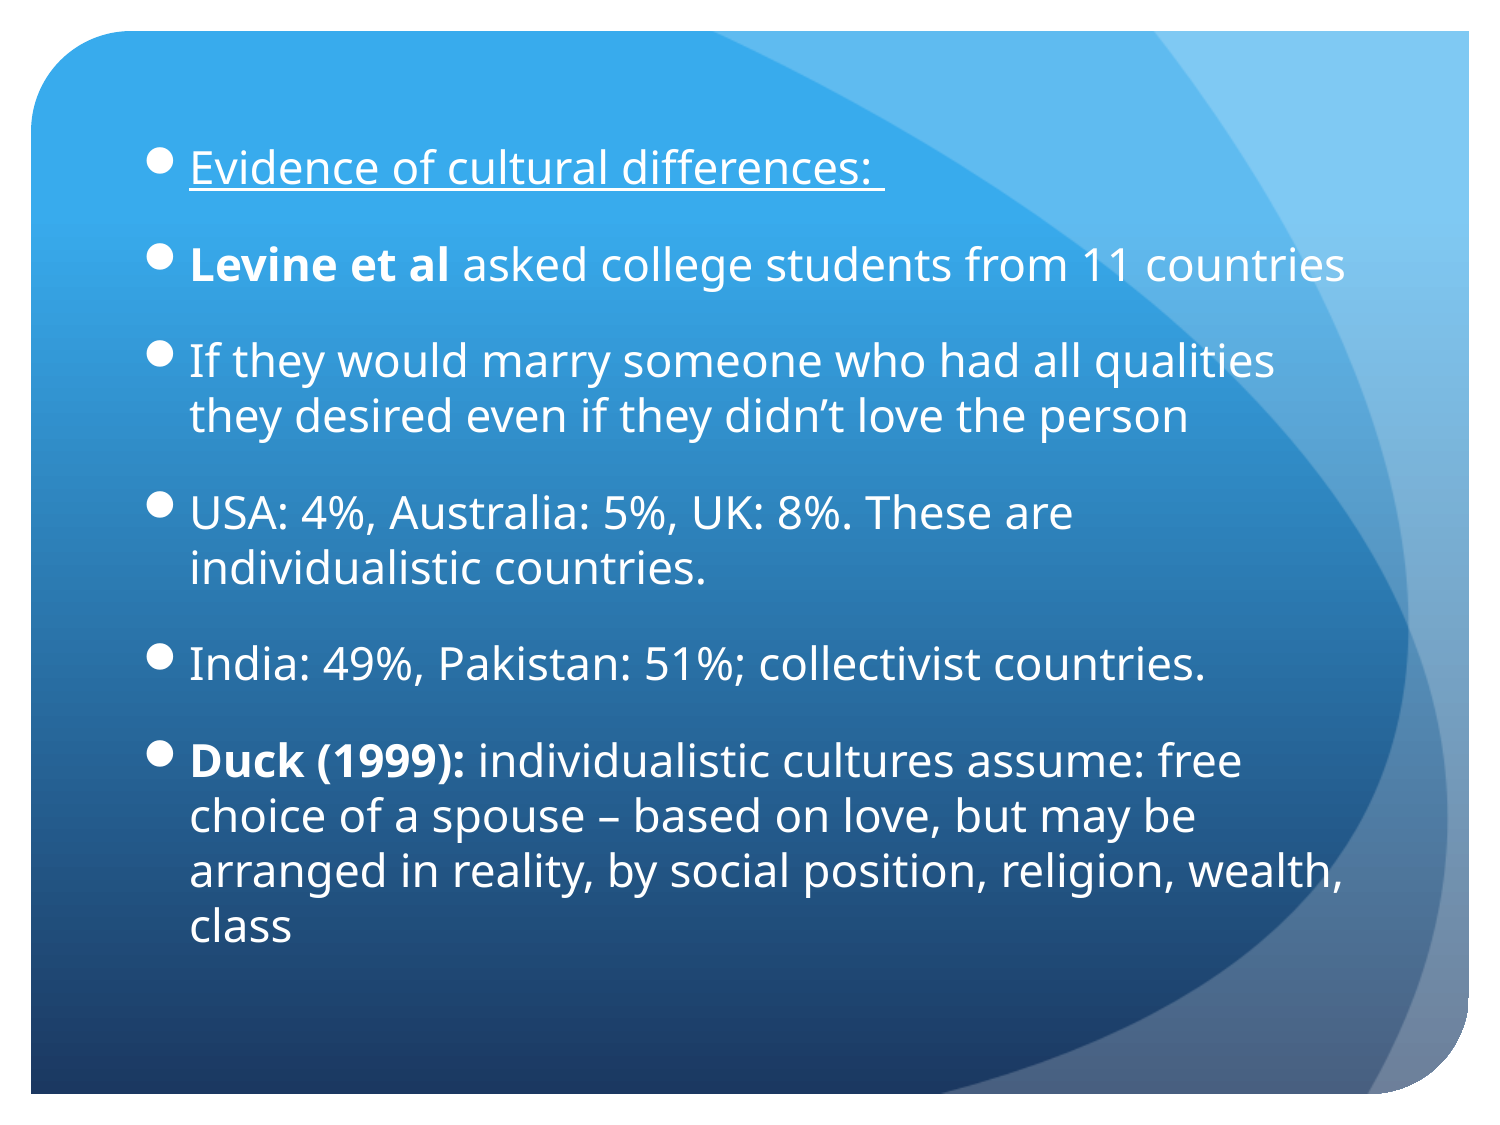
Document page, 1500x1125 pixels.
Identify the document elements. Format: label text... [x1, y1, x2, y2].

list Evidence of cultural differences: Levine et al asked college students from 11 countries If they would marry someone who had all qualities they desired even if they didn’t love the person USA: 4%, Australia: 5%, UK: 8%. These are individualistic countries. India: 49%, Pakistan: 51%; collectivist countries. Duck (1999): individualistic cultures assume: free choice of a spouse – based on love, but may be arranged in reality, by social position, religion, wealth, class [127, 131, 1372, 991]
picture [24, 30, 1473, 1094]
